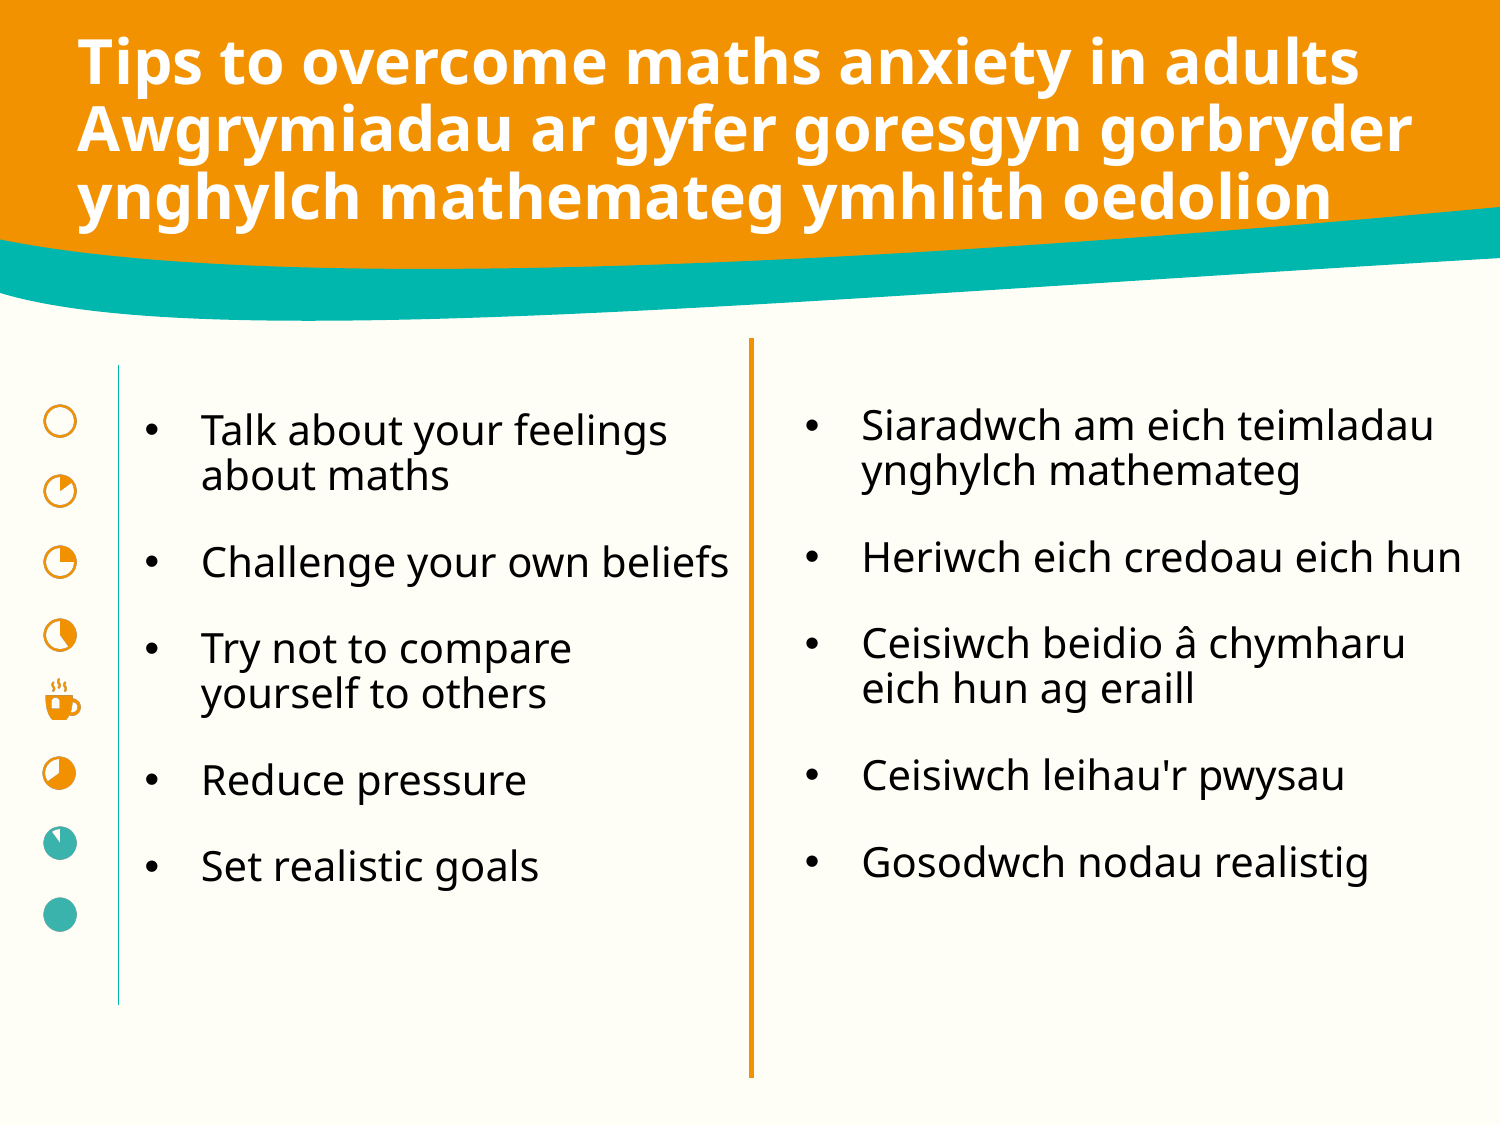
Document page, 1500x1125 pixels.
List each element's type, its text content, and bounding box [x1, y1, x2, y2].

list Tips to overcome maths anxiety in adults Awgrymiadau ar gyfer goresgyn gorbryder ynghylch mathemateg ymhlith oedolion [63, 23, 1473, 214]
text_box Siaradwch am eich teimladau ynghylch mathemateg Heriwch eich credoau eich hun Ceisiwch beidio â chymharu eich hun ag eraill Ceisiwch leihau'r pwysau Gosodwch nodau realistig [790, 397, 1479, 1046]
picture [39, 893, 81, 936]
picture [39, 822, 81, 864]
picture [39, 470, 81, 512]
picture [39, 541, 81, 583]
picture [36, 672, 90, 726]
list Talk about your feelings about maths Challenge your own beliefs Try not to compare yourself to others Reduce pressure Set realistic goals [129, 402, 749, 1050]
picture [39, 400, 81, 442]
picture [39, 614, 81, 656]
picture [38, 752, 80, 794]
